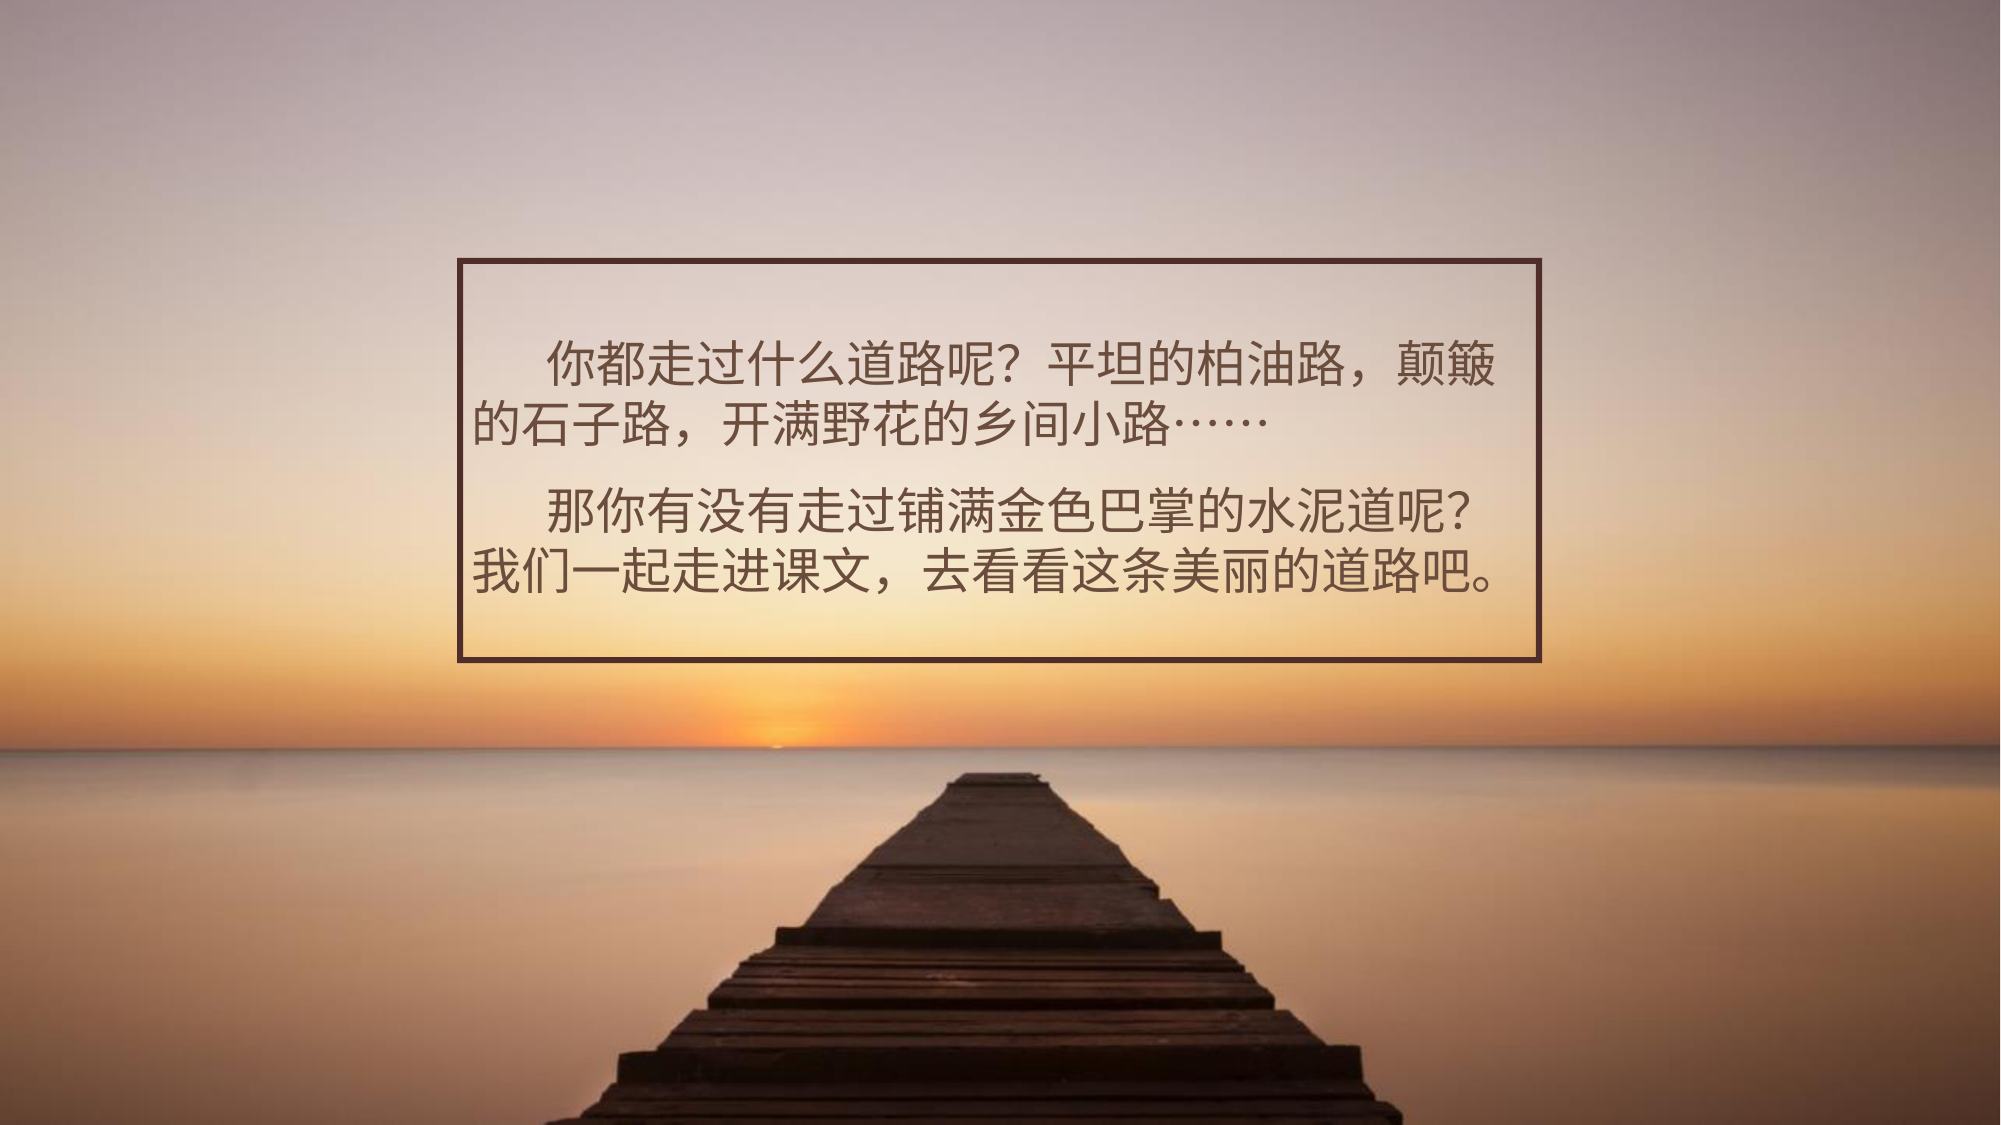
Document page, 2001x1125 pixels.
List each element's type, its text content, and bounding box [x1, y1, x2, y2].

picture [0, 0, 2001, 1125]
subtitle 你都走过什么道路呢？平坦的柏油路，颠簸的石子路，开满野花的乡间小路…… 那你有没有走过铺满金色巴掌的水泥道呢？我们一起走进课文，去看看这条美丽的道路吧。 [456, 279, 1543, 607]
